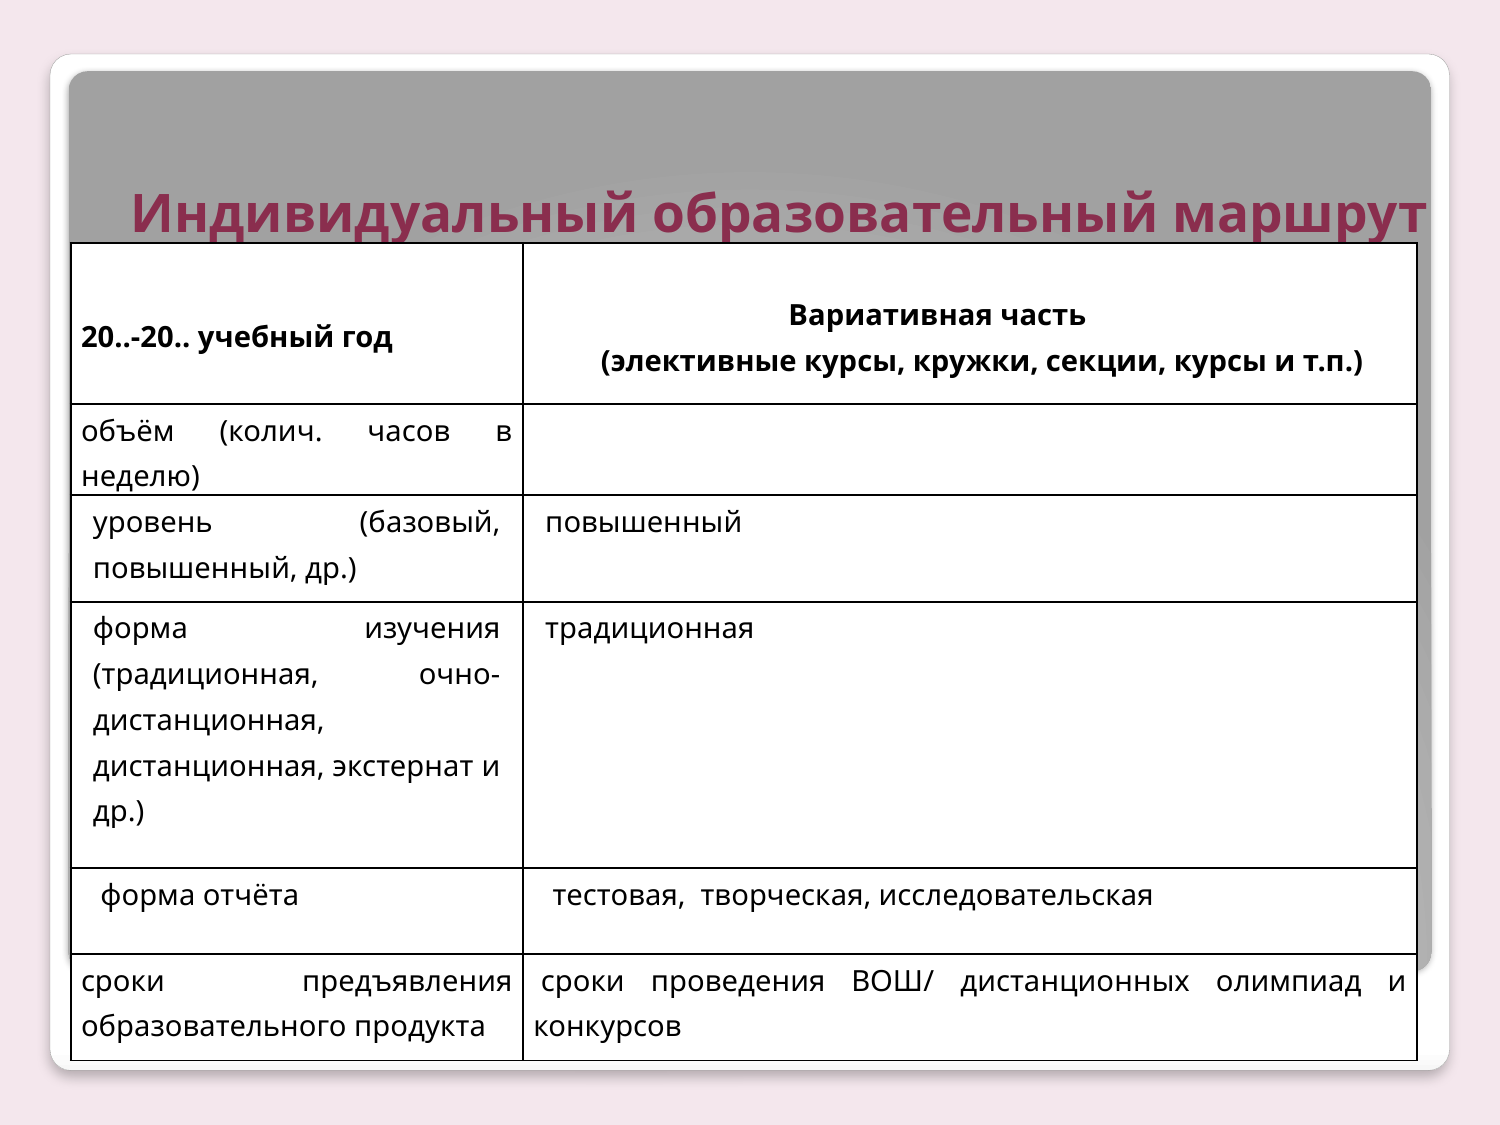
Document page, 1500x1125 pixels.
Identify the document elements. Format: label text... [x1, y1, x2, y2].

table_header Вариативная часть (элективные курсы, кружки, секции, курсы и т.п.) [524, 244, 1416, 403]
table_header 20..-20.. учебный год [72, 244, 522, 403]
table_cell сроки проведения ВОШ/ дистанционных олимпиад и конкурсов [524, 955, 1416, 1060]
title Индивидуальный образовательный маршрут [100, 90, 1459, 315]
table_cell сроки предъявления образовательного продукта [72, 955, 522, 1060]
table_cell форма изучения (традиционная, очно-дистанционная, дистанционная, экстернат и др.) [72, 603, 522, 867]
table_cell тестовая, творческая, исследовательская [524, 869, 1416, 953]
table_cell [524, 405, 1416, 494]
table_cell повышенный [524, 496, 1416, 601]
table_cell традиционная [524, 603, 1416, 867]
table_cell объём (колич. часов в неделю) [72, 405, 522, 494]
table_cell форма отчёта [72, 869, 522, 953]
table_cell уровень (базовый, повышенный, др.) [72, 496, 522, 601]
